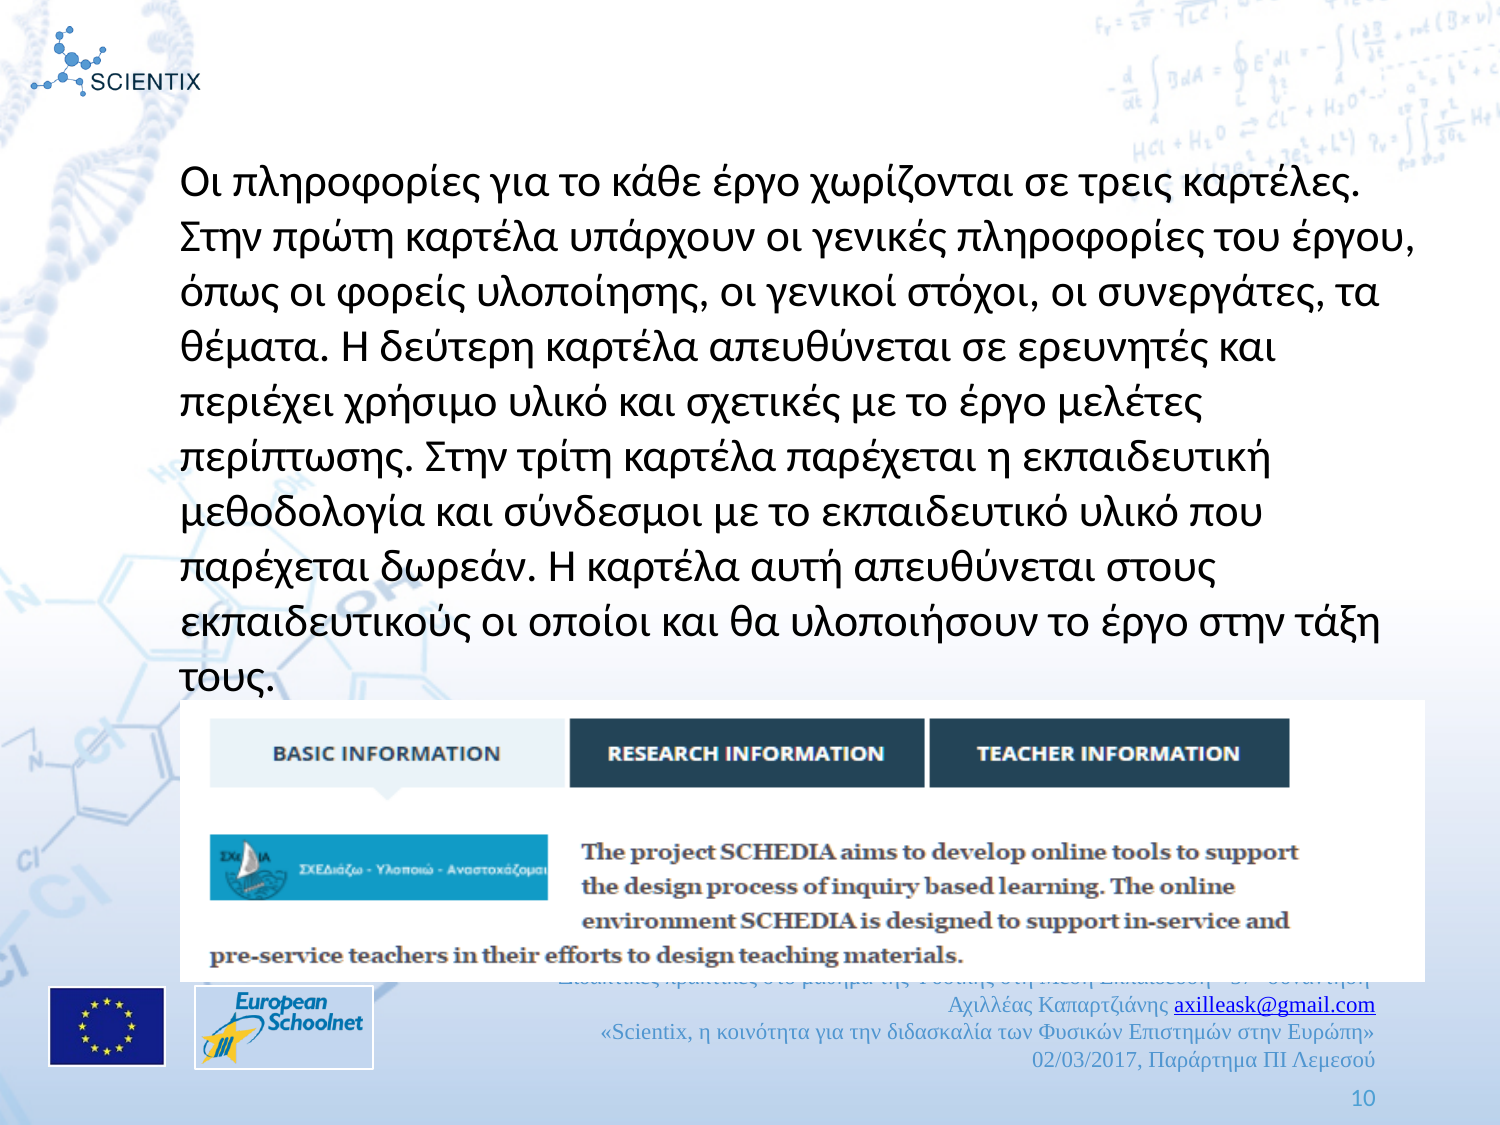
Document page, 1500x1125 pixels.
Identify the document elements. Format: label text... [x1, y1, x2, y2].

picture [0, 0, 1500, 1125]
text_box Οι πληροφορίες για το κάθε έργο χωρίζονται σε τρεις καρτέλες. Στην πρώτη καρτέλα υπάρχουν οι γενικές πληροφορίες του έργου, όπως οι φορείς υλοποίησης, οι γενικοί στόχοι, οι συνεργάτες, τα θέματα. Η δεύτερη καρτέλα απευθύνεται σε ερευνητές και περιέχει χρήσιμο υλικό και σχετικές με το έργο μελέτες περίπτωσης. Στην τρίτη καρτέλα παρέχεται η εκπαιδευτική μεθοδολογία και σύνδεσμοι με το εκπαιδευτικό υλικό που παρέχεται δωρεάν. Η καρτέλα αυτή απευθύνεται στους εκπαιδευτικούς οι οποίοι και θα υλοποιήσουν το έργο στην τάξη τους. [165, 143, 1445, 779]
